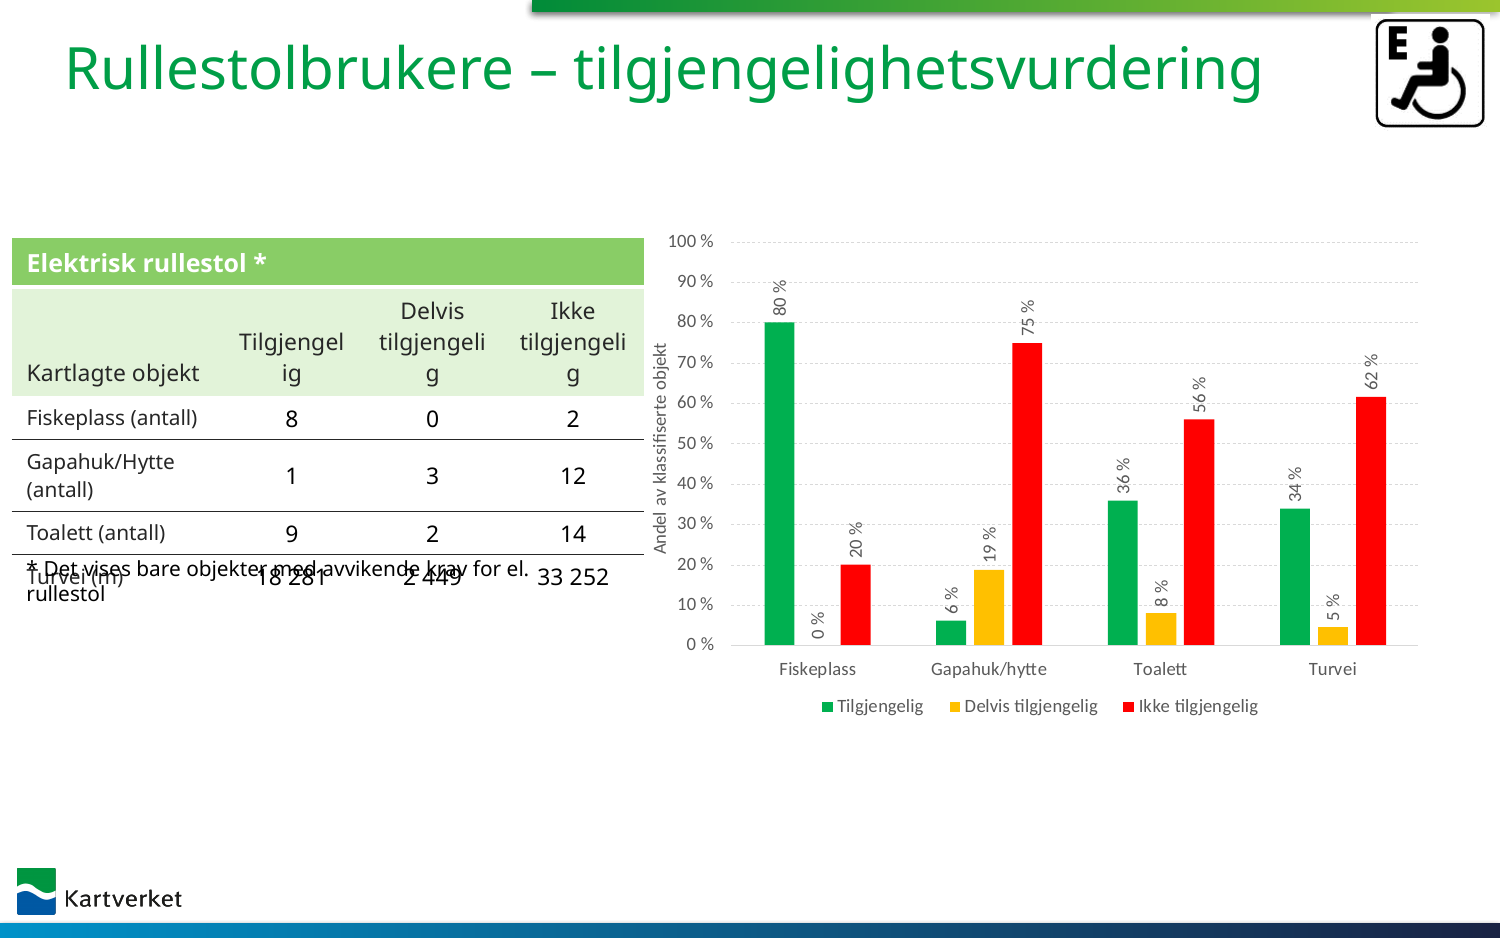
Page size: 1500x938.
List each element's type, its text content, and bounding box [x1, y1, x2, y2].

table_cell Kartlagte objekt [12, 289, 222, 396]
table_cell Ikke tilgjengelig [503, 289, 638, 396]
table_cell Gapahuk/Hytte (antall) [12, 440, 222, 511]
text_box Rullestolbrukere – tilgjengelighetsvurdering [49, 12, 1372, 109]
table_cell Fiskeplass (antall) [12, 396, 222, 439]
table_cell 2 [362, 512, 503, 548]
table_cell 12 [503, 440, 638, 511]
table_cell Toalett (antall) [12, 512, 222, 548]
table_cell 3 [362, 440, 503, 511]
picture [643, 218, 1429, 728]
table_header Elektrisk rullestol * [12, 238, 638, 285]
table_cell 9 [222, 512, 362, 548]
table_cell 0 [362, 396, 503, 439]
table_cell 33 252 [597, 555, 638, 598]
table_cell 1 [222, 440, 362, 511]
table_cell 8 [222, 396, 362, 439]
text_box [1371, 13, 1491, 133]
text_box * Det vises bare objekter med avvikende krav for el. rullestol [11, 548, 597, 613]
table_cell Delvis tilgjengelig [362, 289, 503, 396]
table_cell 2 [503, 396, 638, 439]
table_cell 14 [503, 512, 638, 554]
table_cell Tilgjengelig [222, 289, 362, 396]
